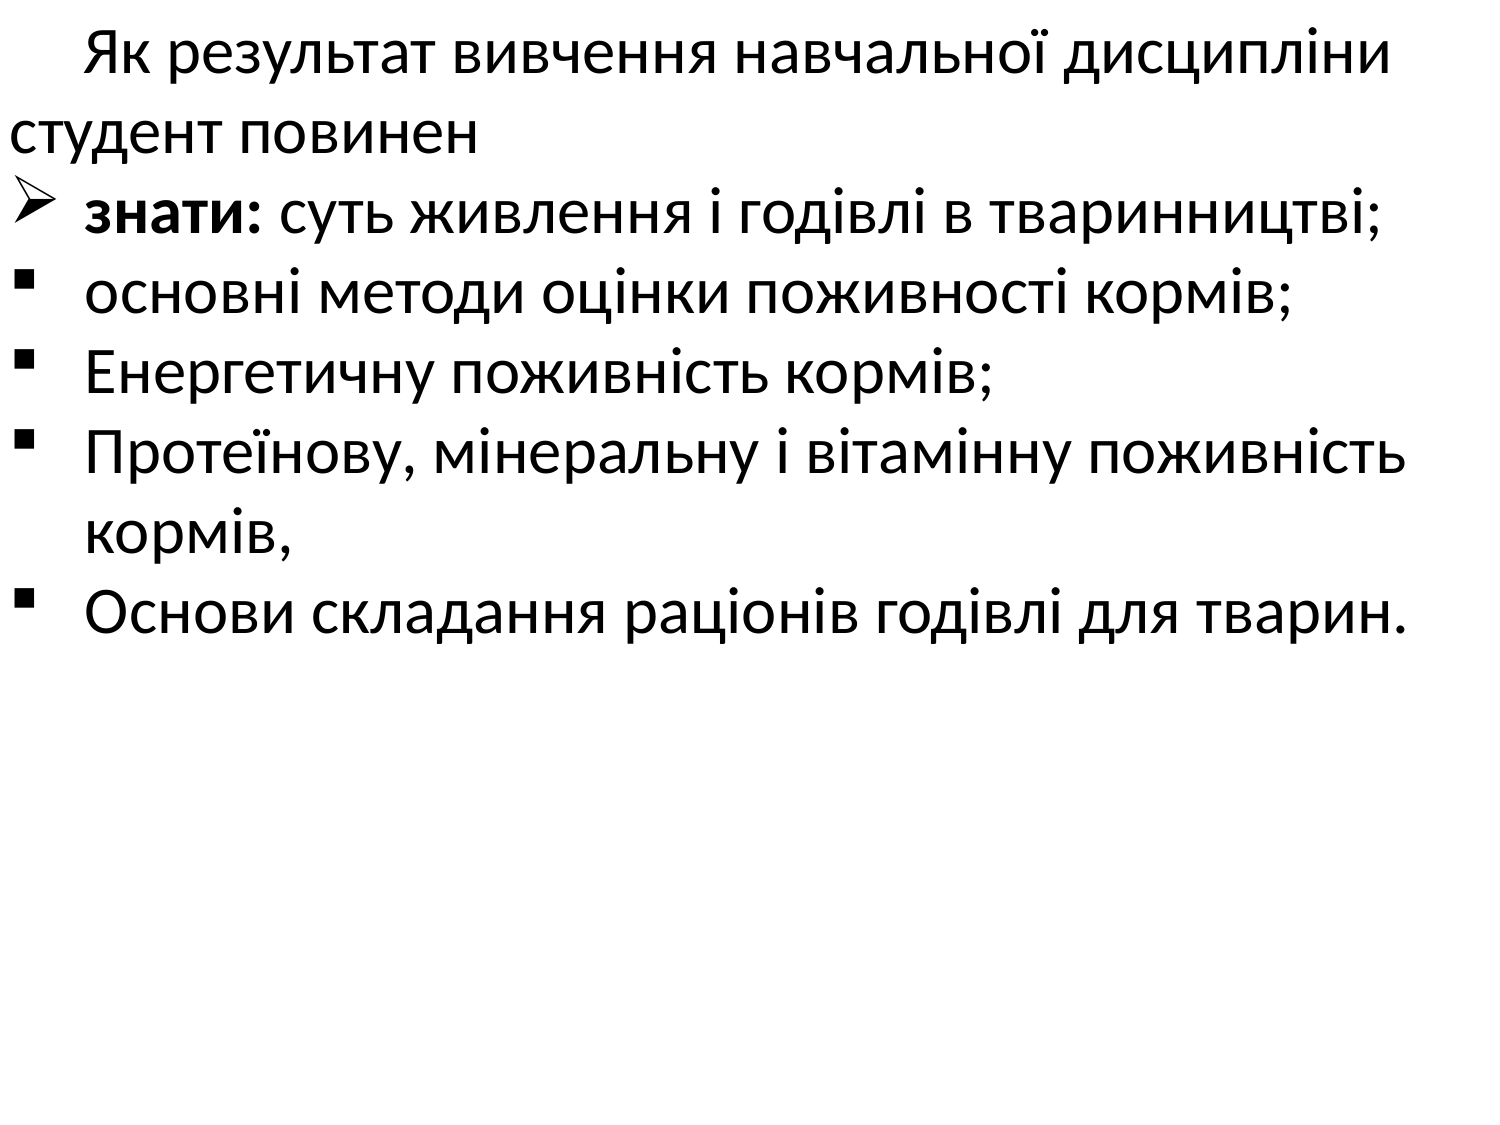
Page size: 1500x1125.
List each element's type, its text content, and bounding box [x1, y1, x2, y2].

text_box Як результат вивчення навчальної дисципліни студент повинен знати: суть живлення і годівлі в тваринництві; основні методи оцінки поживності кормів; Енергетичну поживність кормів; Протеїнову, мінеральну і вітамінну поживність кормів, Основи складання раціонів годівлі для тварин. [0, 0, 1483, 655]
